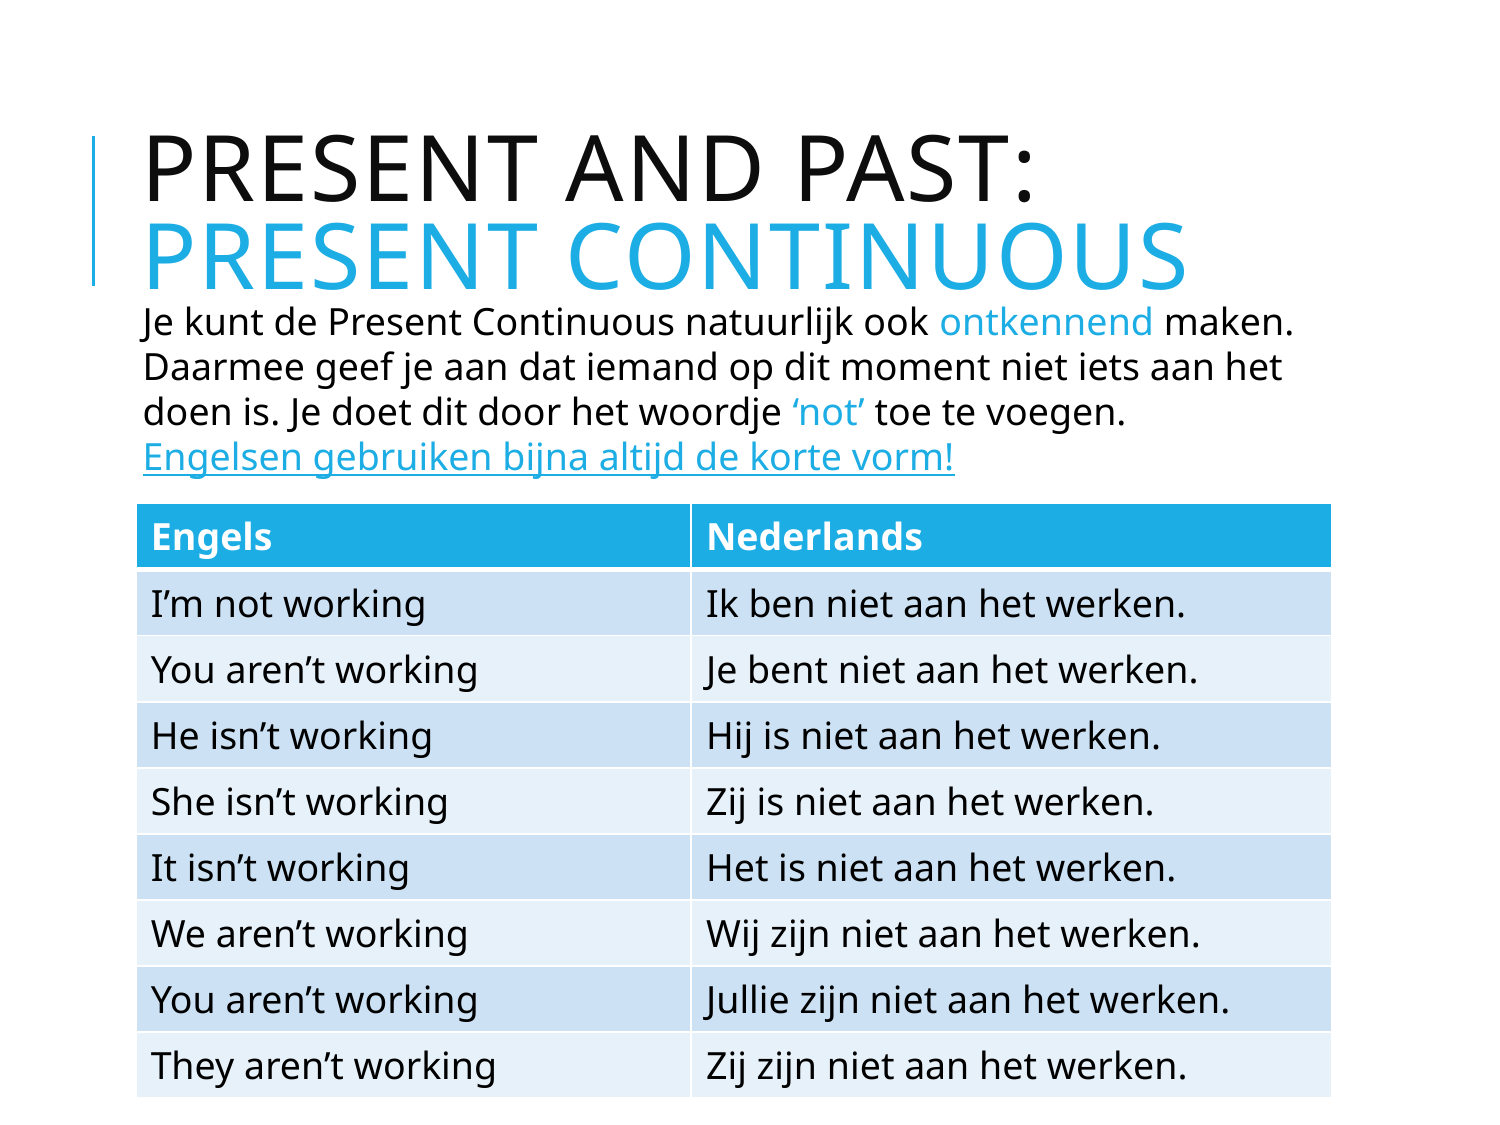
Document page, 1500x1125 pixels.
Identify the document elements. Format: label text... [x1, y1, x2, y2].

table_cell You aren’t working [137, 967, 690, 1031]
table_header Nederlands [692, 504, 1331, 567]
table_cell He isn’t working [137, 703, 690, 767]
table_cell Het is niet aan het werken. [692, 835, 1331, 899]
table_cell We aren’t working [137, 901, 690, 965]
table_cell You aren’t working [137, 636, 690, 701]
table_cell They aren’t working [137, 1033, 690, 1097]
table_cell Je bent niet aan het werken. [692, 636, 1331, 701]
table_cell Zij zijn niet aan het werken. [692, 1033, 1331, 1097]
table_cell Hij is niet aan het werken. [692, 703, 1331, 767]
table_cell I’m not working [137, 572, 690, 635]
title Present and Past: Present Continuous [126, 96, 1388, 342]
table_cell It isn’t working [137, 835, 690, 899]
table_cell Wij zijn niet aan het werken. [692, 901, 1331, 965]
table_cell Ik ben niet aan het werken. [692, 572, 1331, 635]
text_box Je kunt de Present Continuous natuurlijk ook ontkennend maken. Daarmee geef je aan dat iemand op dit moment niet iets aan het doen is. Je doet dit door het woordje ‘not’ toe te voegen. Engelsen gebruiken bijna altijd de korte vorm! [127, 290, 1324, 531]
table_cell Jullie zijn niet aan het werken. [692, 967, 1331, 1031]
table_cell She isn’t working [137, 769, 690, 833]
table_header Engels [137, 531, 690, 567]
table_cell Zij is niet aan het werken. [692, 769, 1331, 833]
